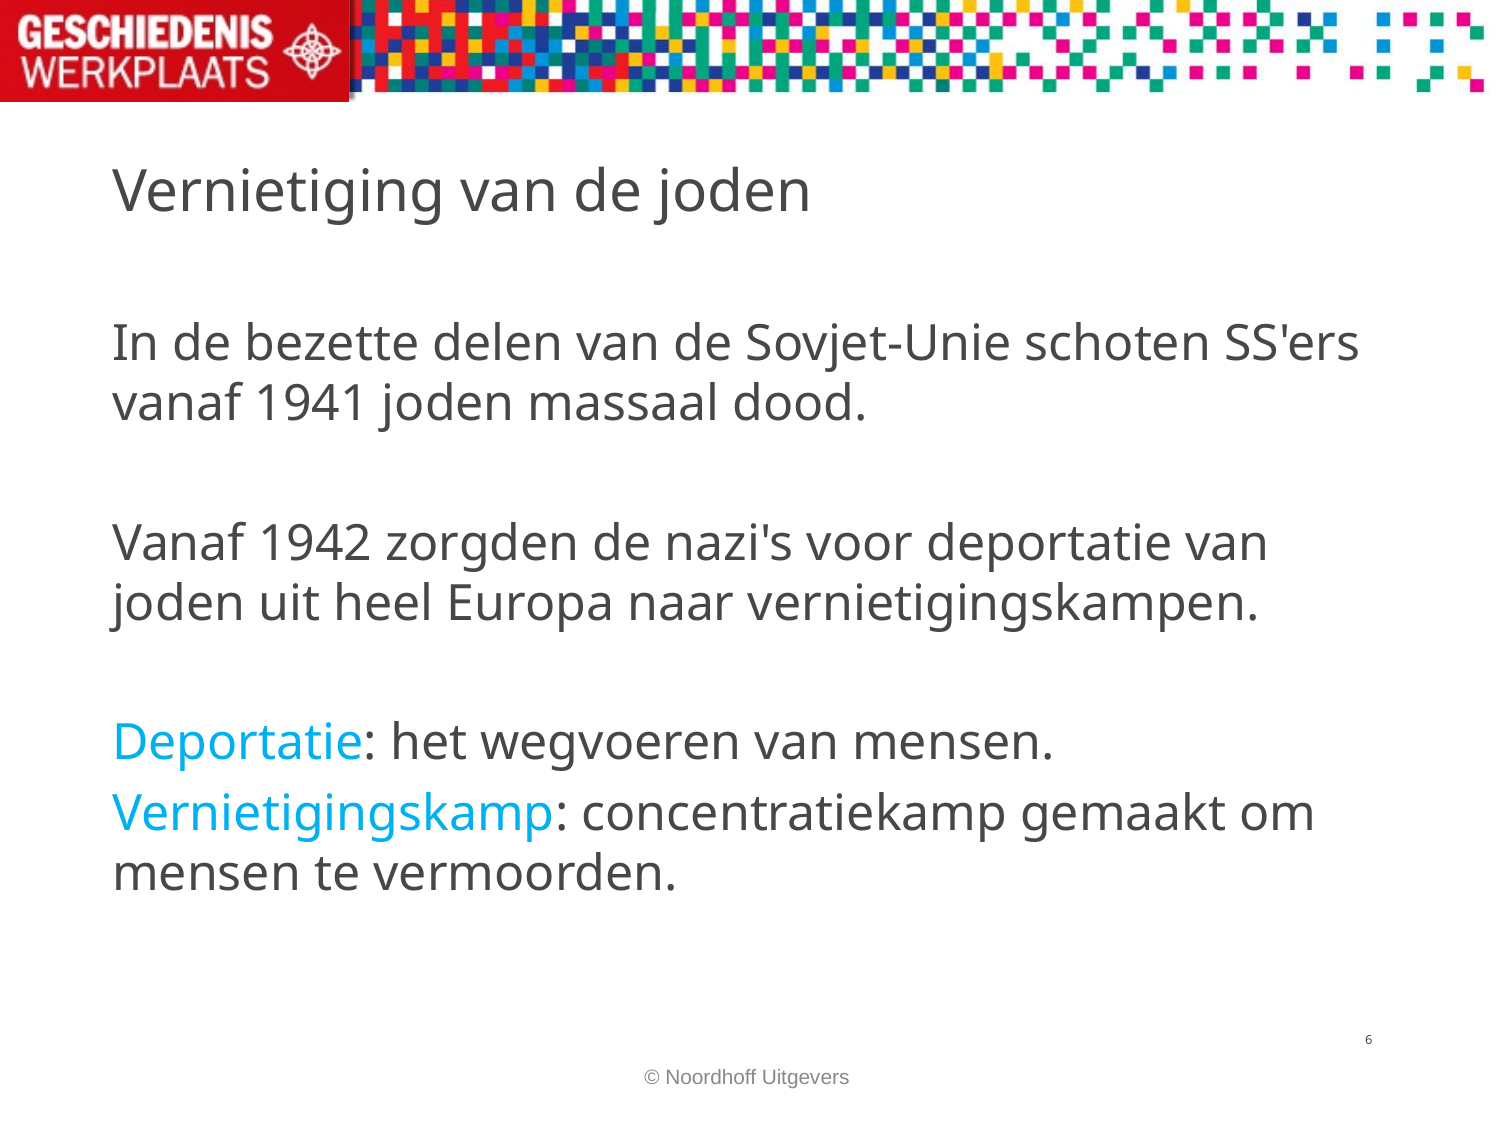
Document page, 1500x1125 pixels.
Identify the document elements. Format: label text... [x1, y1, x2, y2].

list In de bezette delen van de Sovjet-Unie schoten SS'ers vanaf 1941 joden massaal dood. Vanaf 1942 zorgden de nazi's voor deportatie van joden uit heel Europa naar vernietigingskampen. Deportatie: het wegvoeren van mensen. Vernietigingskamp: concentratiekamp gemaakt om mensen te vermoorden. [112, 302, 1409, 988]
title Vernietiging van de joden [112, 145, 1401, 256]
picture [0, 0, 1500, 1125]
text_box © Noordhoff Uitgevers [512, 1045, 988, 1106]
slide_number 6 [1325, 1025, 1388, 1063]
